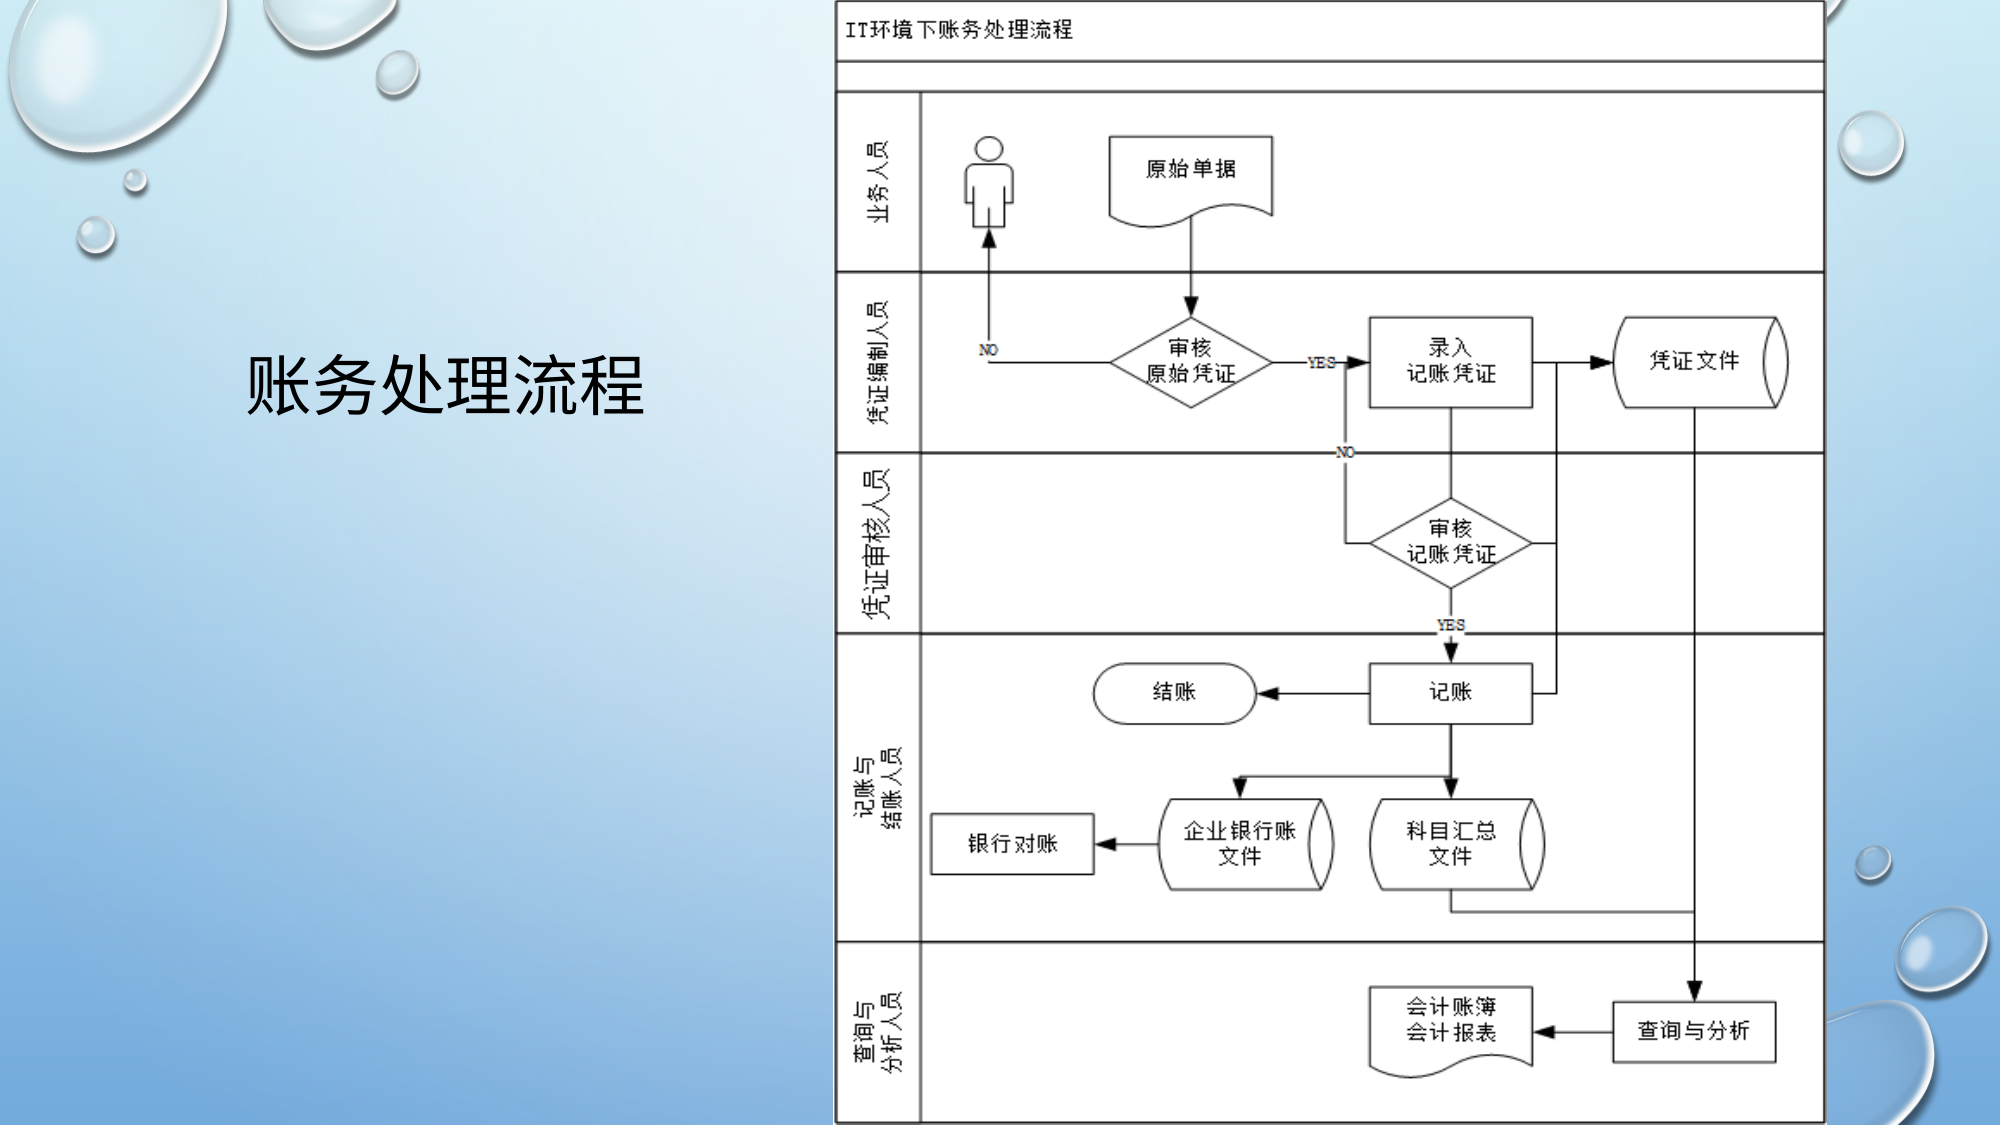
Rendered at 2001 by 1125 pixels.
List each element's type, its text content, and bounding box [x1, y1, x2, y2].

picture [0, 0, 2000, 1125]
title 账务处理流程 [123, 99, 769, 432]
